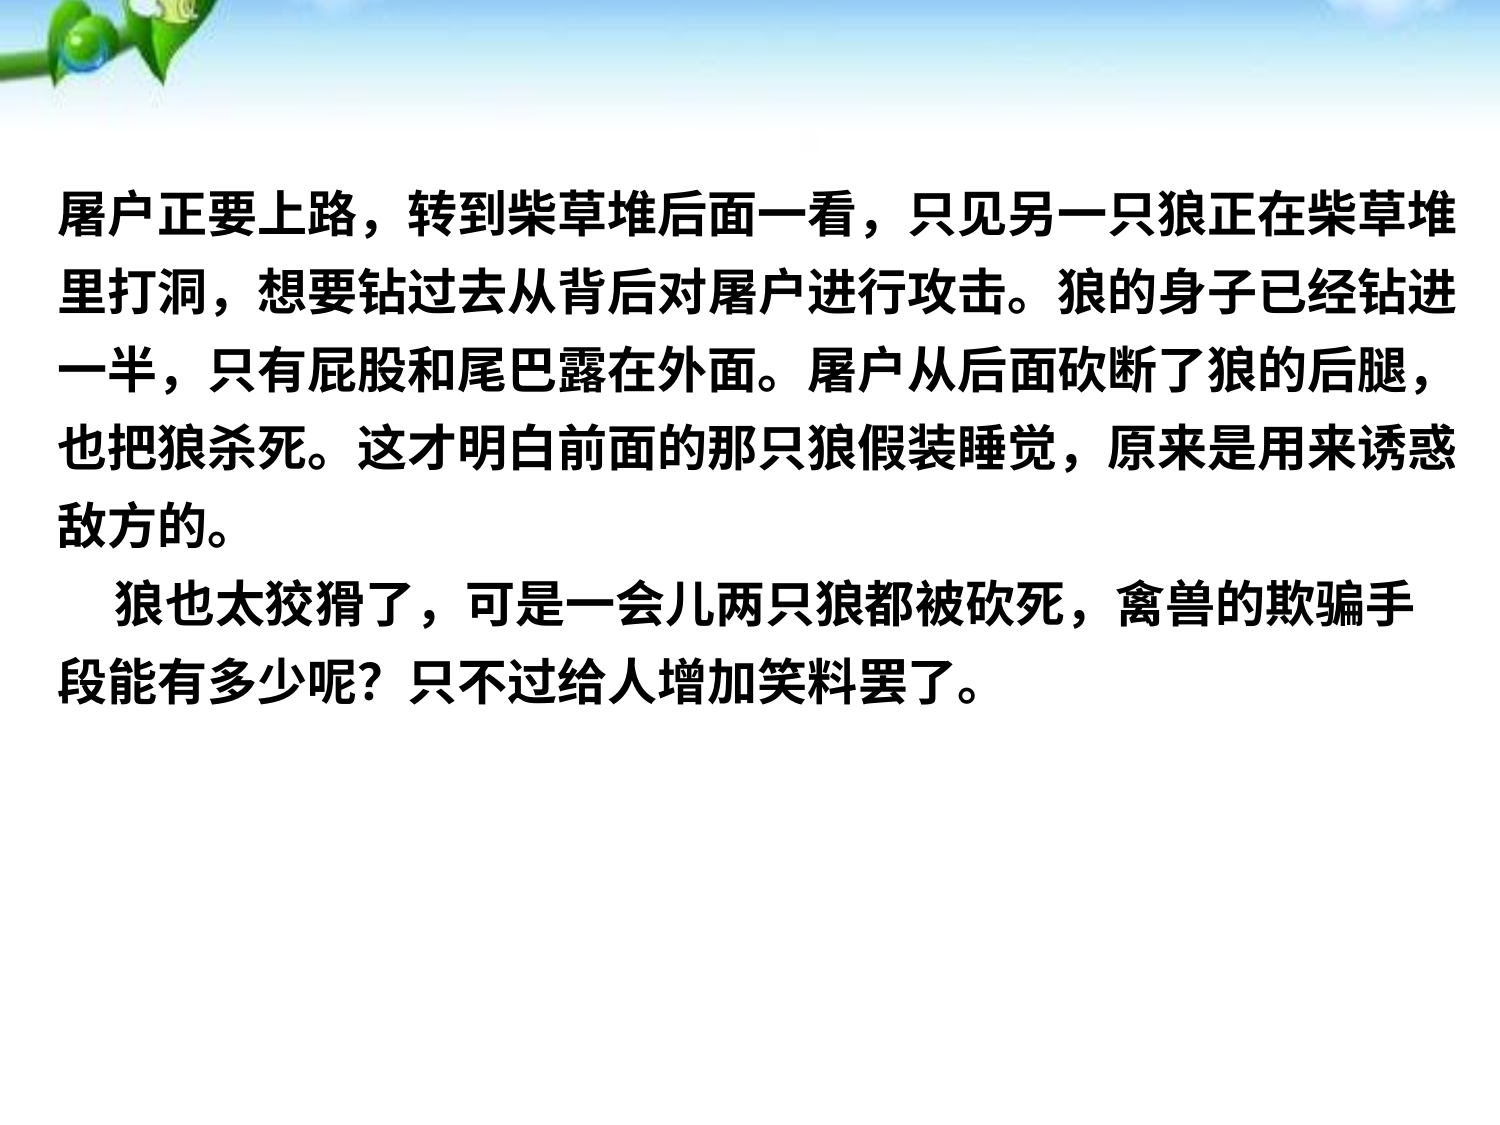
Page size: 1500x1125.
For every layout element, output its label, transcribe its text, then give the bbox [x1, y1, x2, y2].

picture [0, 0, 1500, 1125]
text_box 屠户正要上路，转到柴草堆后面一看，只见另一只狼正在柴草堆里打洞，想要钻过去从背后对屠户进行攻击。狼的身子已经钻进一半，只有屁股和尾巴露在外面。屠户从后面砍断了狼的后腿，也把狼杀死。这才明白前面的那只狼假装睡觉，原来是用来诱惑敌方的。 狼也太狡猾了，可是一会儿两只狼都被砍死，禽兽的欺骗手段能有多少呢？只不过给人增加笑料罢了。 [43, 157, 1480, 718]
